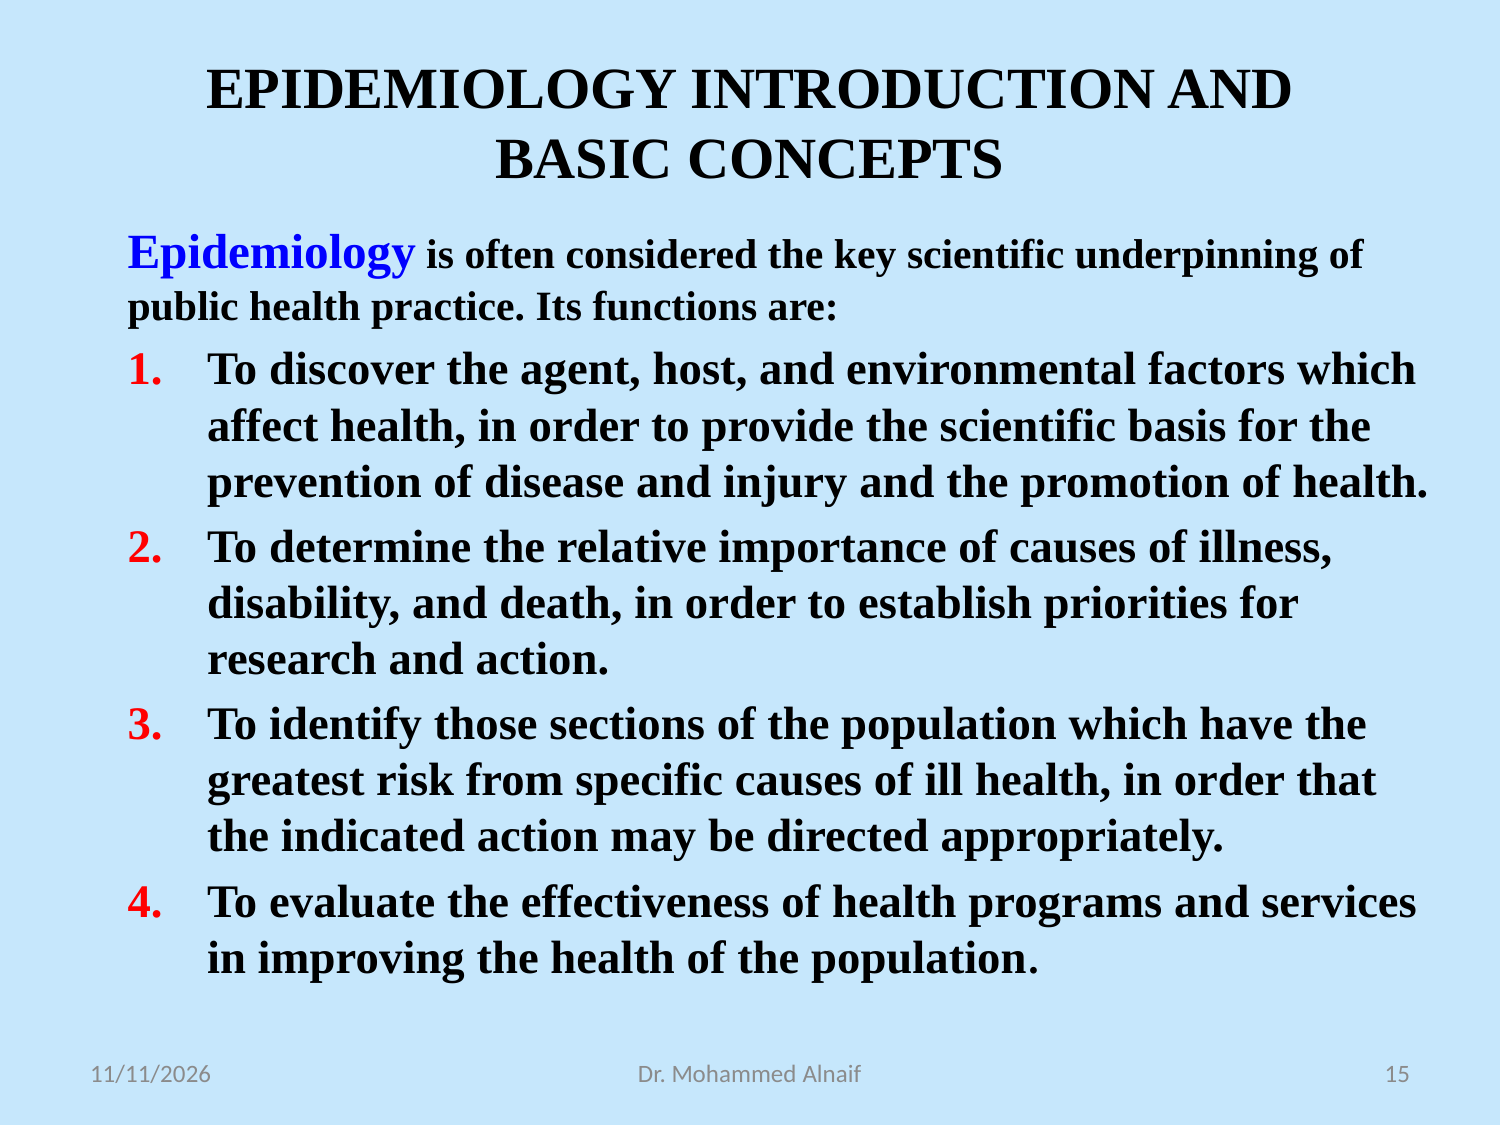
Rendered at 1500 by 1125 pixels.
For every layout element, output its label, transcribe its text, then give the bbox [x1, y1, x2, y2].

subtitle Epidemiology is often considered the key scientific underpinning of public health practice. Its functions are: To discover the agent, host, and environmental factors which affect health, in order to provide the scientific basis for the prevention of disease and injury and the promotion of health. To determine the relative importance of causes of illness, disability, and death, in order to establish priorities for research and action. To identify those sections of the population which have the greatest risk from specific causes of ill health, in order that the indicated action may be directed appropriately. To evaluate the effectiveness of health programs and services in improving the health of the population. [112, 212, 1450, 1025]
footer Dr. Mohammed Alnaif [512, 1042, 988, 1103]
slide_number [75, 1042, 425, 1103]
slide_number 15 [1074, 1042, 1425, 1103]
title EPIDEMIOLOGY INTRODUCTION AND BASIC CONCEPTS [112, 66, 1388, 175]
